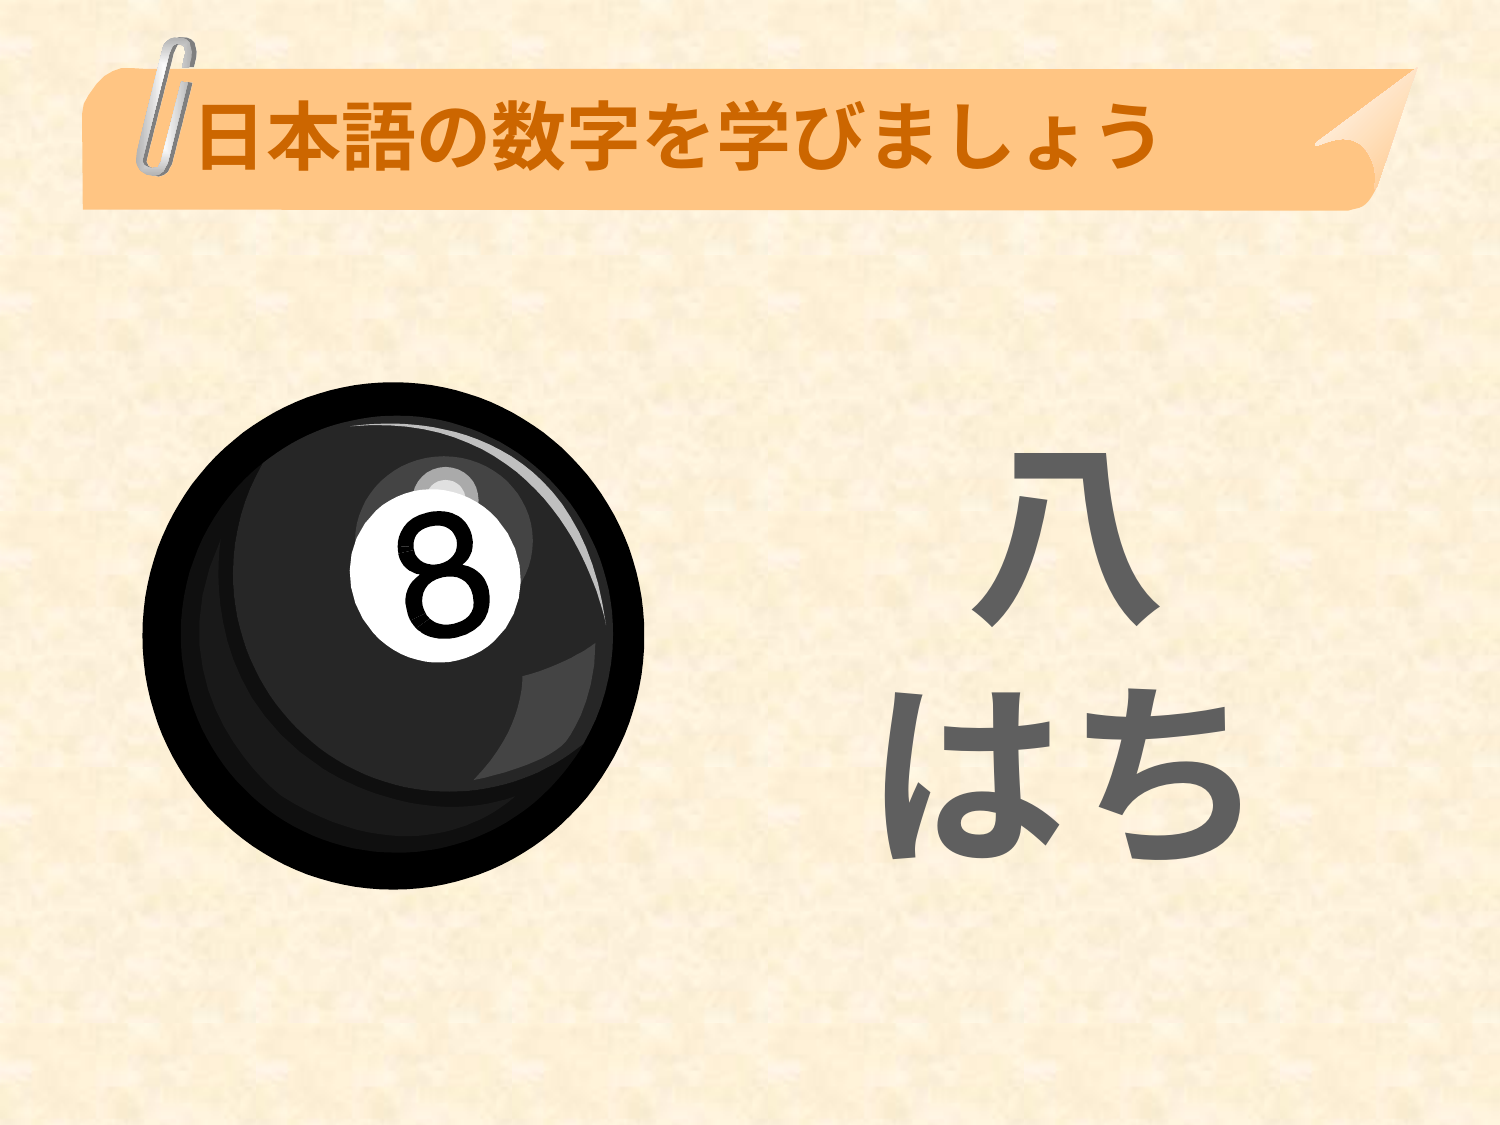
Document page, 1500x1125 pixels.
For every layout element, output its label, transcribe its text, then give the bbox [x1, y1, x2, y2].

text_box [142, 381, 645, 890]
text_box 八 はち [726, 402, 1407, 898]
picture [0, 0, 1500, 1125]
title 日本語の数字を学びましょう [176, 64, 1415, 205]
